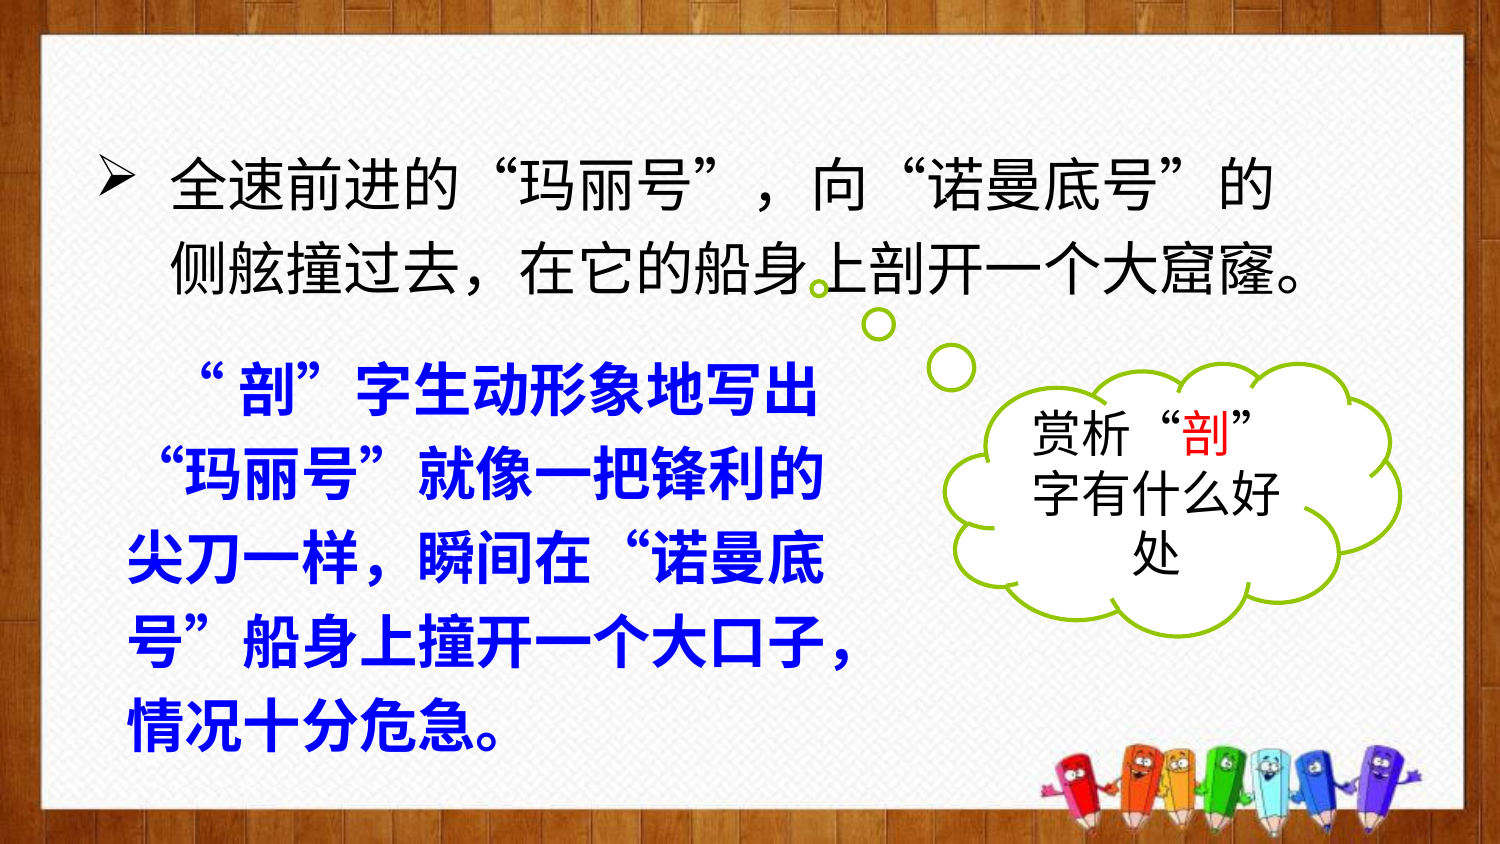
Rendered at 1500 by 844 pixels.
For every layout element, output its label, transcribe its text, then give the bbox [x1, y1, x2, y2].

text_box 赏析“剖”字有什么好处 [809, 279, 829, 299]
text_box “剖”字生动形象地写出“玛丽号”就像一把锋利的尖刀一样，瞬间在“诺曼底号”船身上撞开一个大口子，情况十分危急。 [111, 331, 892, 767]
text_box 赏析“剖”字有什么好处 [942, 361, 1403, 639]
picture [0, 0, 1500, 844]
text_box 赏析“剖”字有什么好处 [861, 307, 896, 342]
text_box 全速前进的“玛丽号”，向“诺曼底号”的侧舷撞过去，在它的船身上剖开一个大窟窿。 [79, 126, 1349, 310]
text_box 赏析“剖”字有什么好处 [926, 342, 977, 393]
